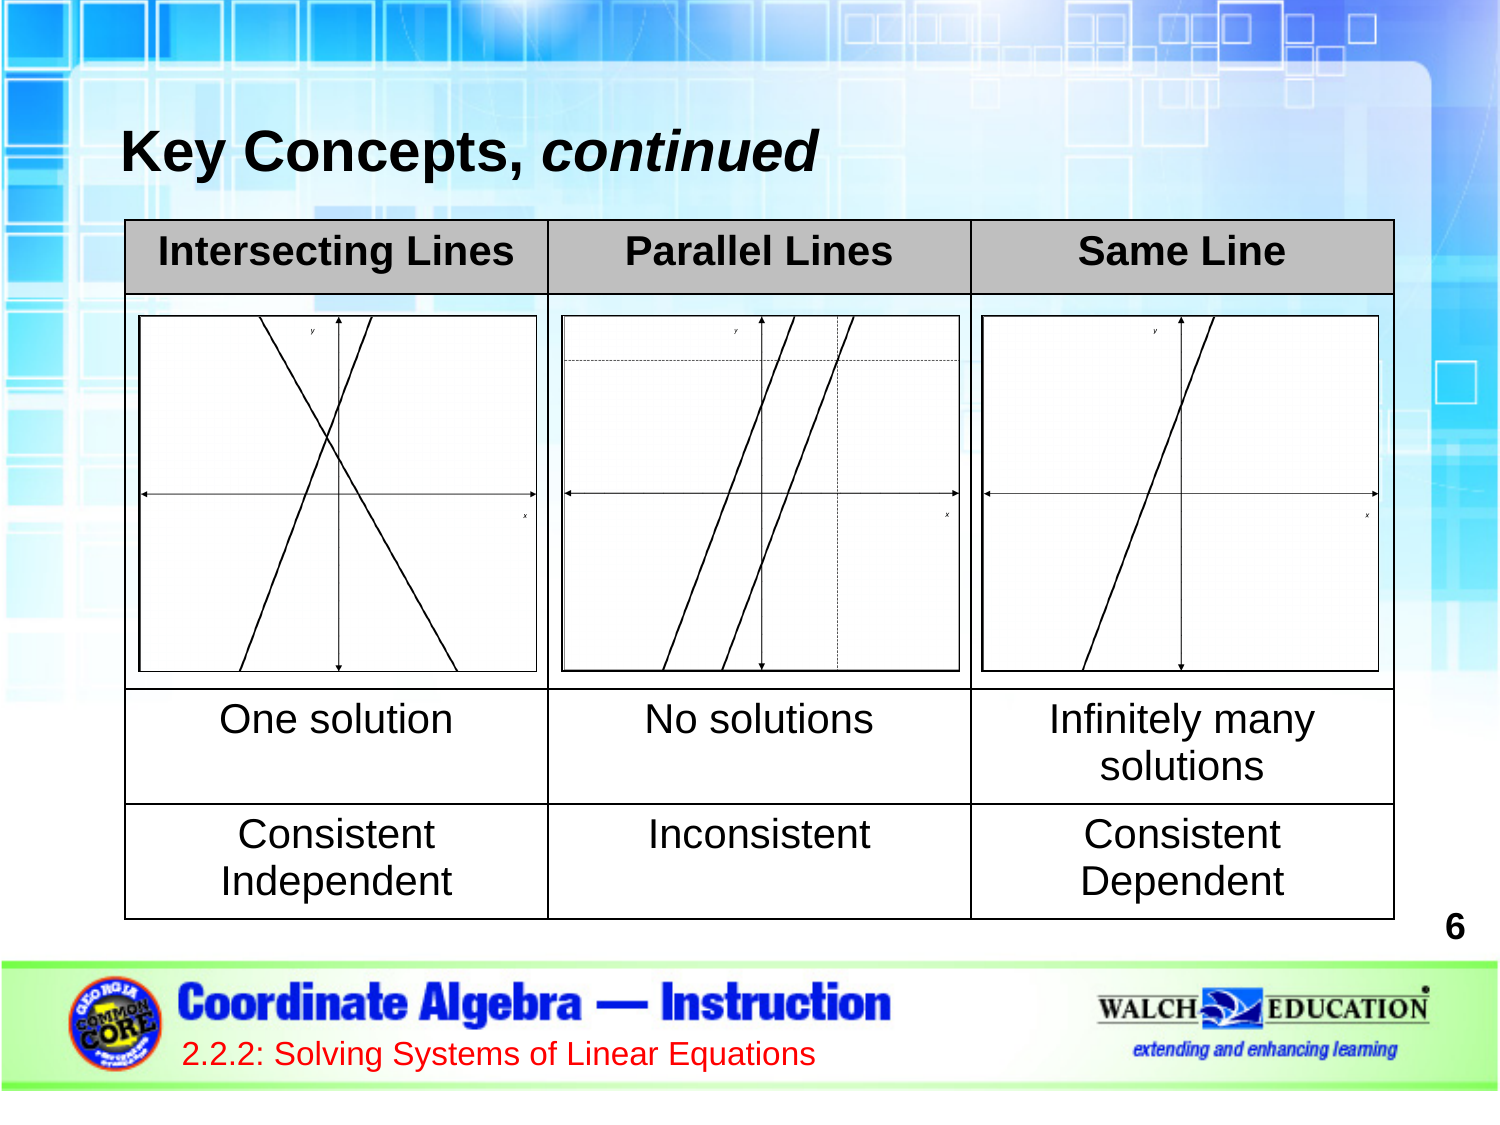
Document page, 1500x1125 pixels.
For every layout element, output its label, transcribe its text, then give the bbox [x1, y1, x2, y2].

picture [1, 0, 1500, 1091]
table_cell Consistent Independent [126, 805, 547, 918]
table_cell One solution [126, 690, 547, 803]
table_cell [549, 295, 970, 688]
subtitle Key Concepts, continued [105, 105, 1394, 925]
table_cell Inconsistent [549, 805, 970, 918]
table_header Intersecting Lines [126, 221, 547, 293]
list 2.2.2: Solving Systems of Linear Equations [166, 1024, 1074, 1069]
table_cell Consistent Dependent [972, 805, 1393, 918]
table_cell [972, 295, 1393, 688]
table_header Same Line [972, 221, 1393, 293]
table_cell [126, 295, 547, 688]
table_cell Infinitely many solutions [972, 690, 1393, 803]
slide_number 6 [1361, 901, 1481, 949]
table_header Parallel Lines [549, 221, 970, 293]
table_cell No solutions [549, 690, 970, 803]
